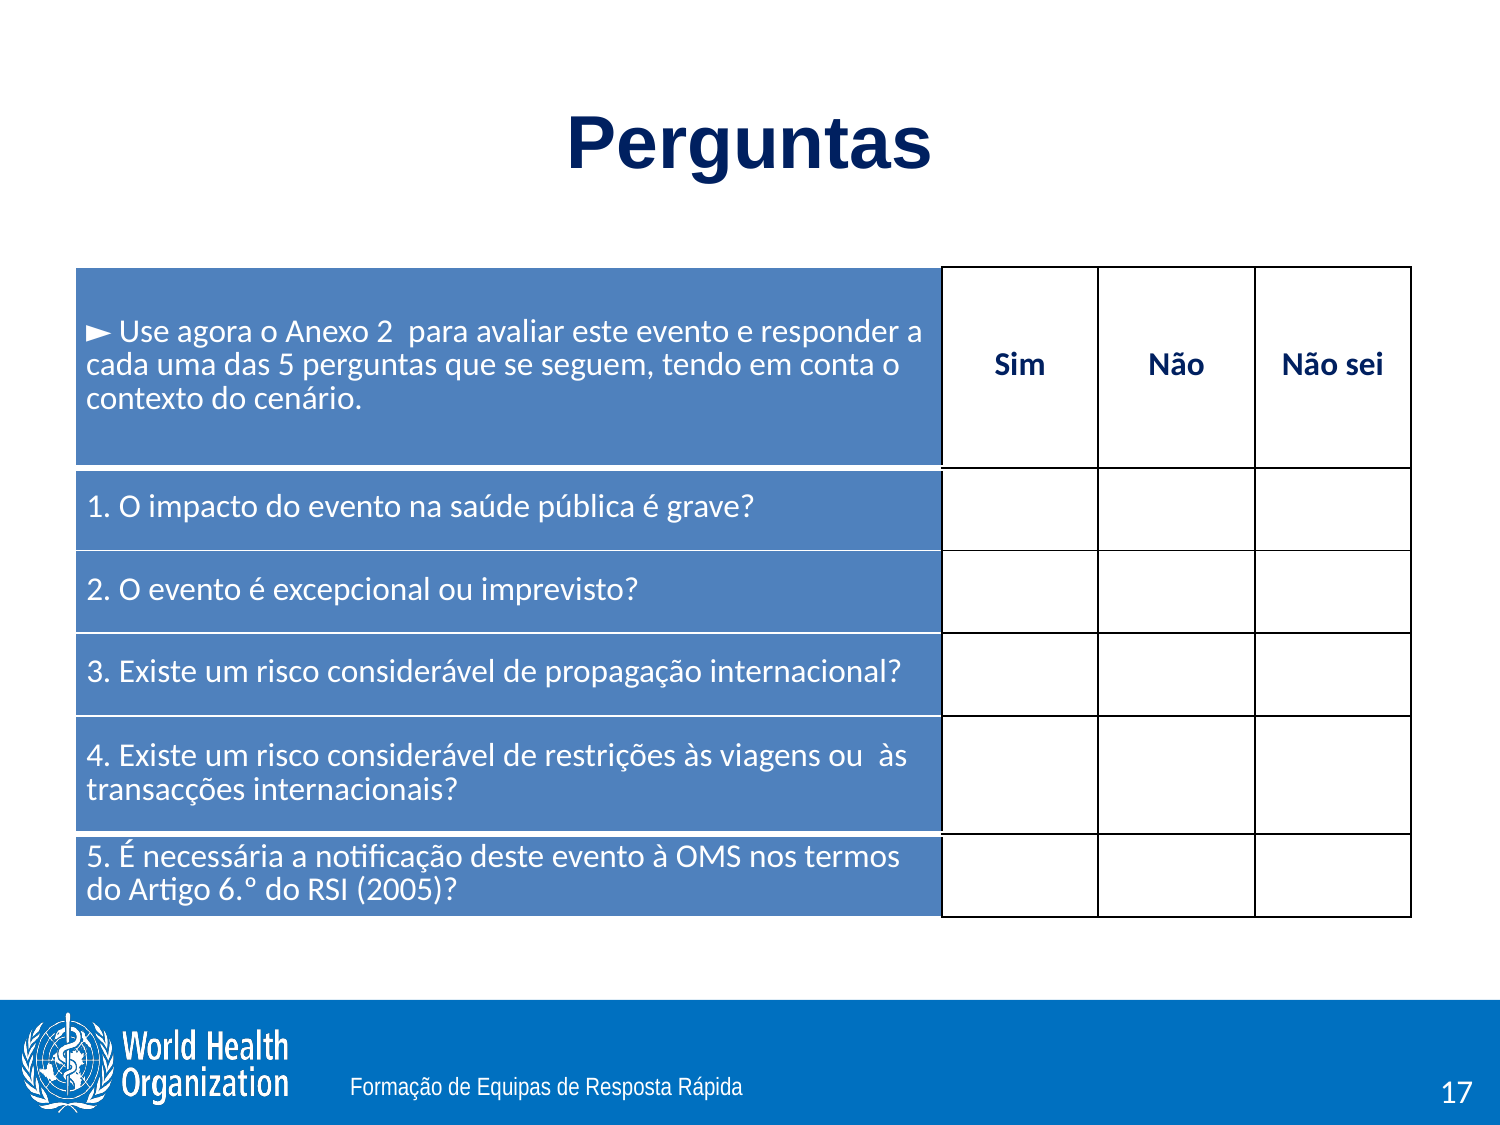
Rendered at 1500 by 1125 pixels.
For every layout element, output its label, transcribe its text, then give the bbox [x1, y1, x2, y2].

table_header ► Use agora o Anexo 2 para avaliar este evento e responder a cada uma das 5 perguntas que se seguem, tendo em conta o contexto do cenário. [76, 268, 941, 465]
table_cell [1256, 551, 1410, 632]
table_cell [1256, 634, 1410, 715]
table_cell [943, 835, 1097, 916]
table_cell [1099, 469, 1254, 550]
table_header Não [1099, 268, 1254, 467]
table_cell [1256, 835, 1410, 916]
table_cell [943, 551, 1097, 632]
table_cell [1099, 634, 1254, 715]
table_cell 1. O impacto do evento na saúde pública é grave? [76, 471, 941, 550]
table_cell [1099, 551, 1254, 632]
table_cell [943, 469, 1097, 550]
table_cell [1099, 717, 1254, 833]
table_cell 5. É necessária a notificação deste evento à OMS nos termos do Artigo 6.º do RSI (2005)? [76, 837, 941, 916]
table_cell [1256, 469, 1410, 550]
table_cell 4. Existe um risco considerável de restrições às viagens ou às transacções internacionais? [76, 717, 941, 831]
table_cell [1256, 717, 1410, 833]
picture [21, 1012, 288, 1113]
table_cell 3. Existe um risco considerável de propagação internacional? [76, 634, 941, 715]
table_cell [943, 717, 1097, 833]
table_header Sim [943, 268, 1097, 467]
table_cell 2. O evento é excepcional ou imprevisto? [76, 551, 941, 632]
table_header Não sei [1256, 268, 1410, 467]
table_cell [943, 634, 1097, 715]
table_cell [1099, 835, 1254, 916]
title Perguntas [75, 45, 1425, 233]
